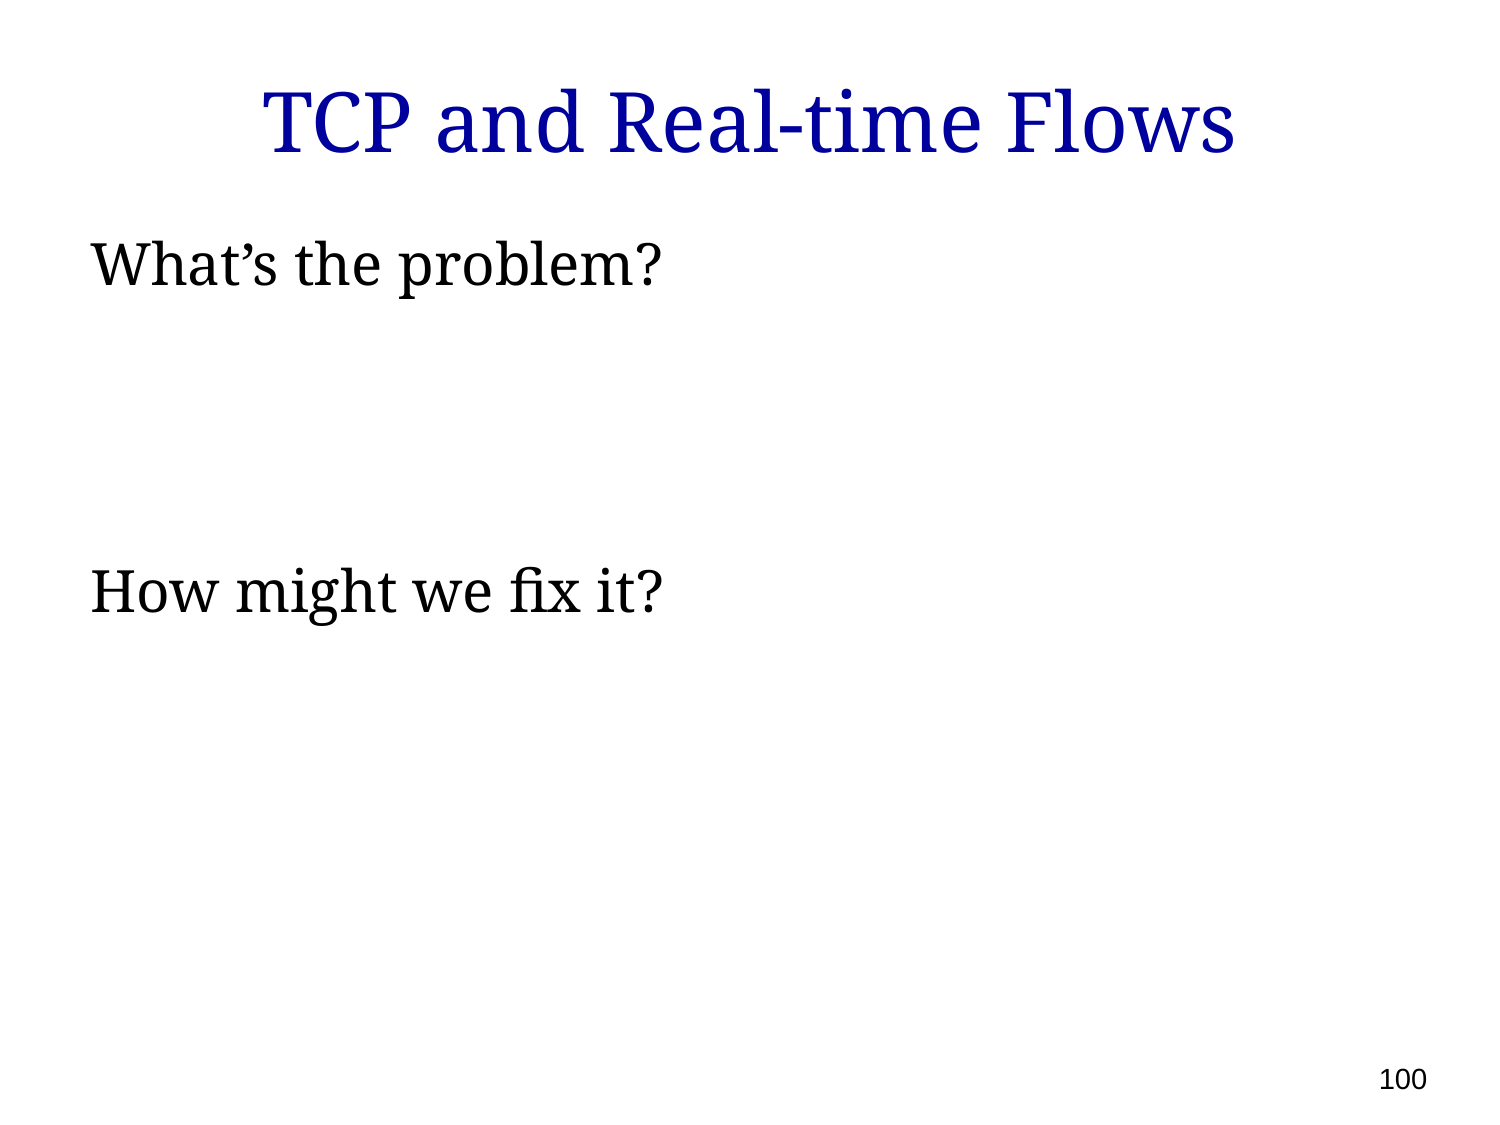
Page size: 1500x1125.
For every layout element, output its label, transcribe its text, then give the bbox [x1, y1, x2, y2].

title TCP and Real-time Flows [74, 47, 1426, 191]
slide_number 100 [1092, 1024, 1443, 1103]
list What’s the problem? How might we fix it? [74, 219, 1426, 963]
